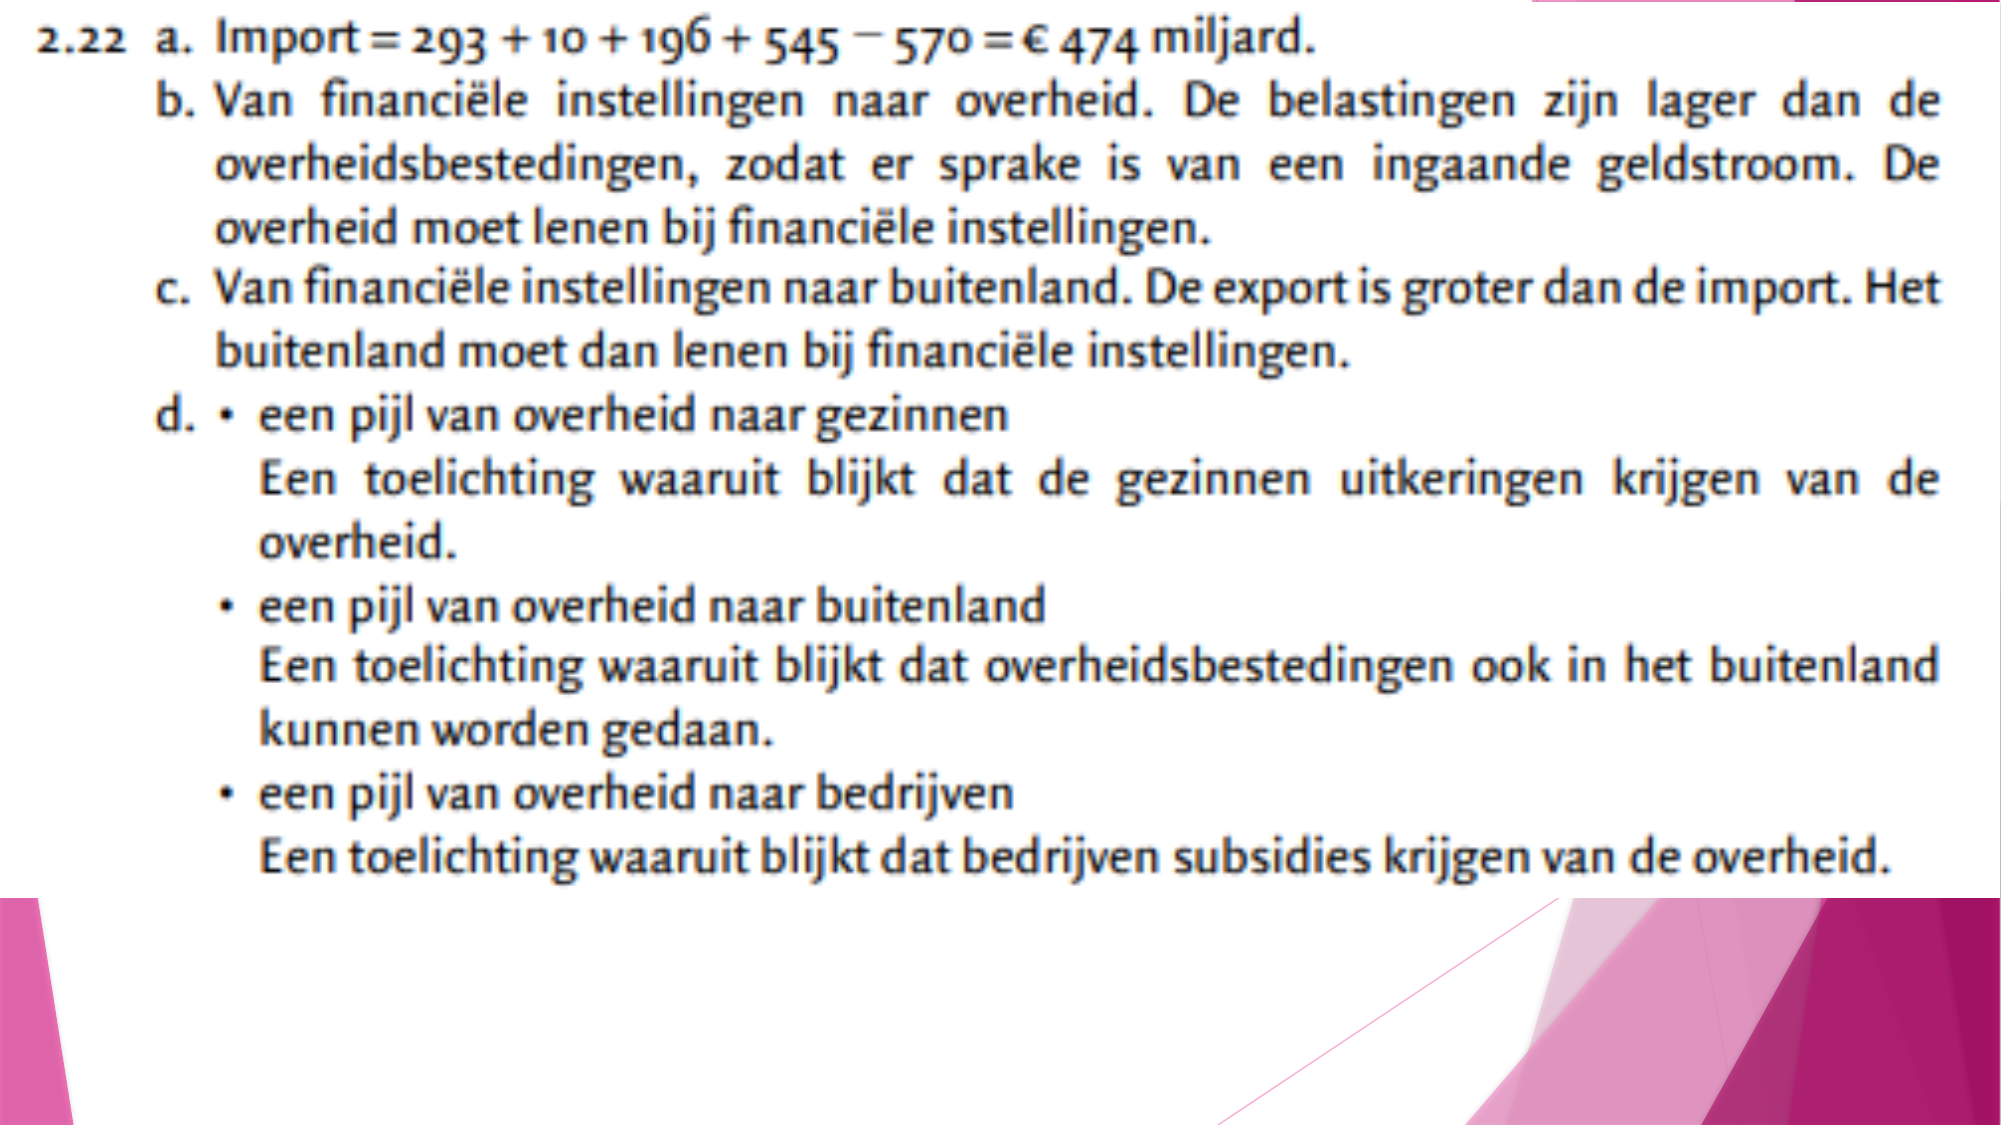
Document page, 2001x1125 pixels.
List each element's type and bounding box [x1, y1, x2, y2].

picture [0, 2, 2000, 898]
